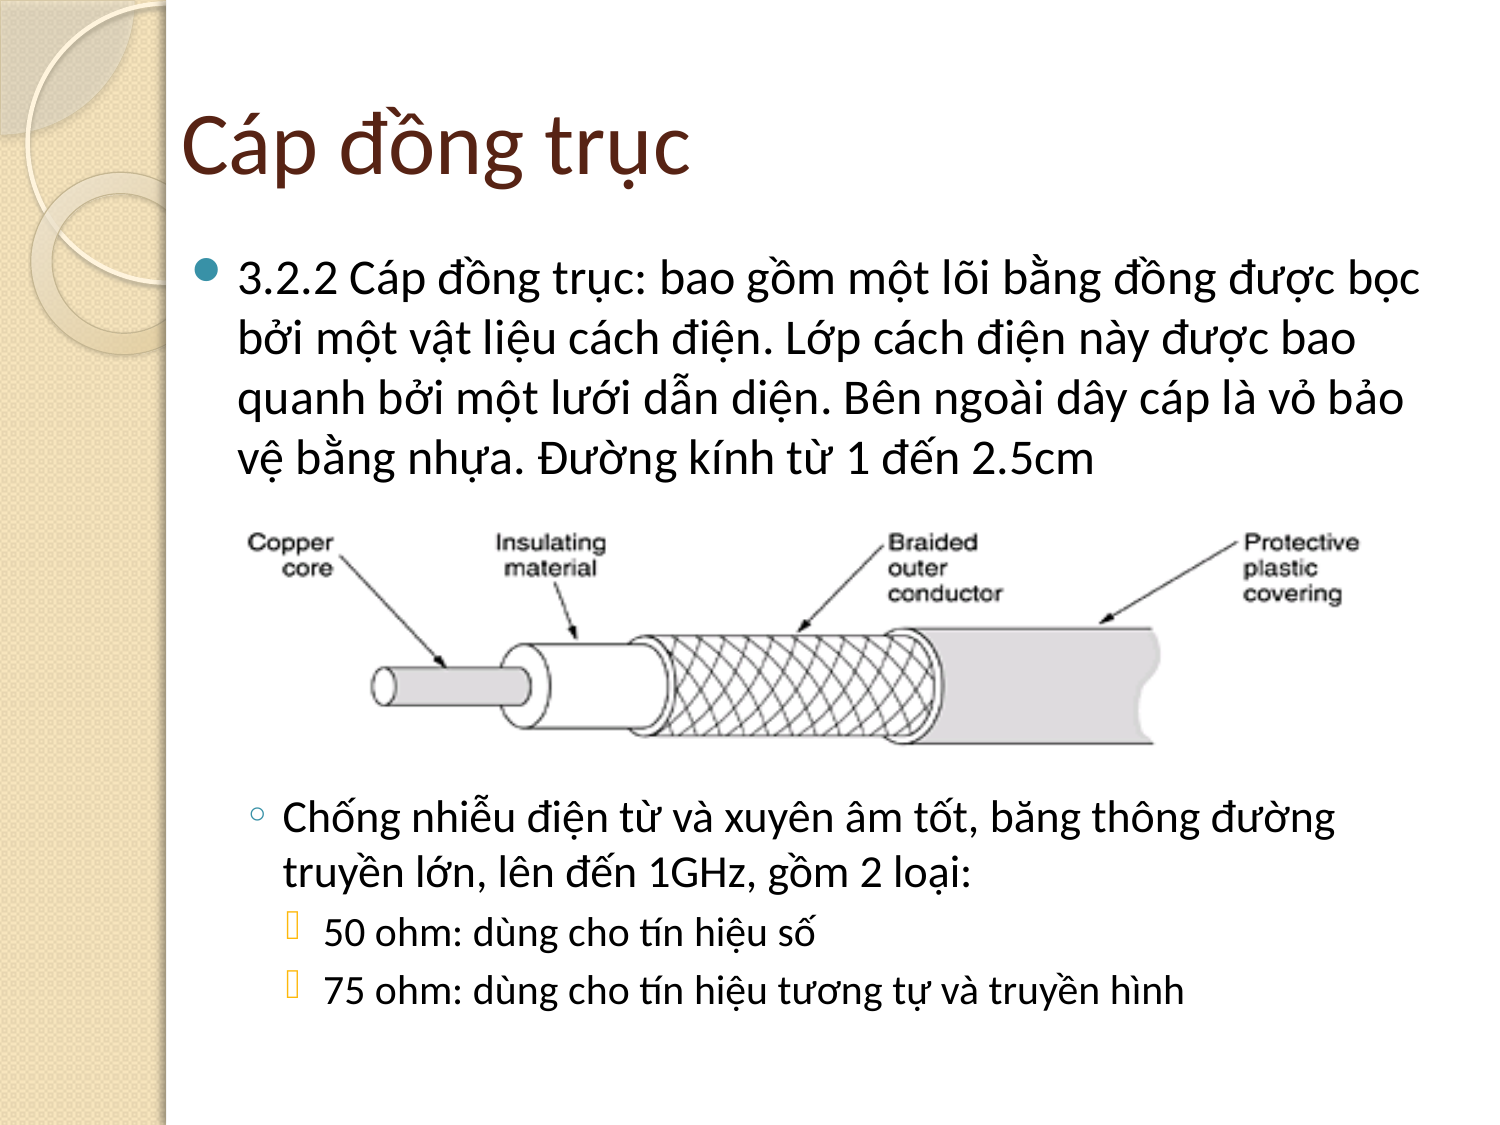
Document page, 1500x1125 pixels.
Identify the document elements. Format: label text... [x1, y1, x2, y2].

list 3.2.2 Cáp đồng trục: bao gồm một lõi bằng đồng được bọc bởi một vật liệu cách điện. Lớp cách điện này được bao quanh bởi một lưới dẫn diện. Bên ngoài dây cáp là vỏ bảo vệ bằng nhựa. Đường kính từ 1 đến 2.5cm Chống nhiễu điện từ và xuyên âm tốt, băng thông đường truyền lớn, lên đến 1GHz, gồm 2 loại: 50 ohm: dùng cho tín hiệu số 75 ohm: dùng cho tín hiệu tương tự và truyền hình [162, 237, 1466, 1025]
title Cáp đồng trục [166, 45, 1466, 233]
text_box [199, 512, 1413, 775]
